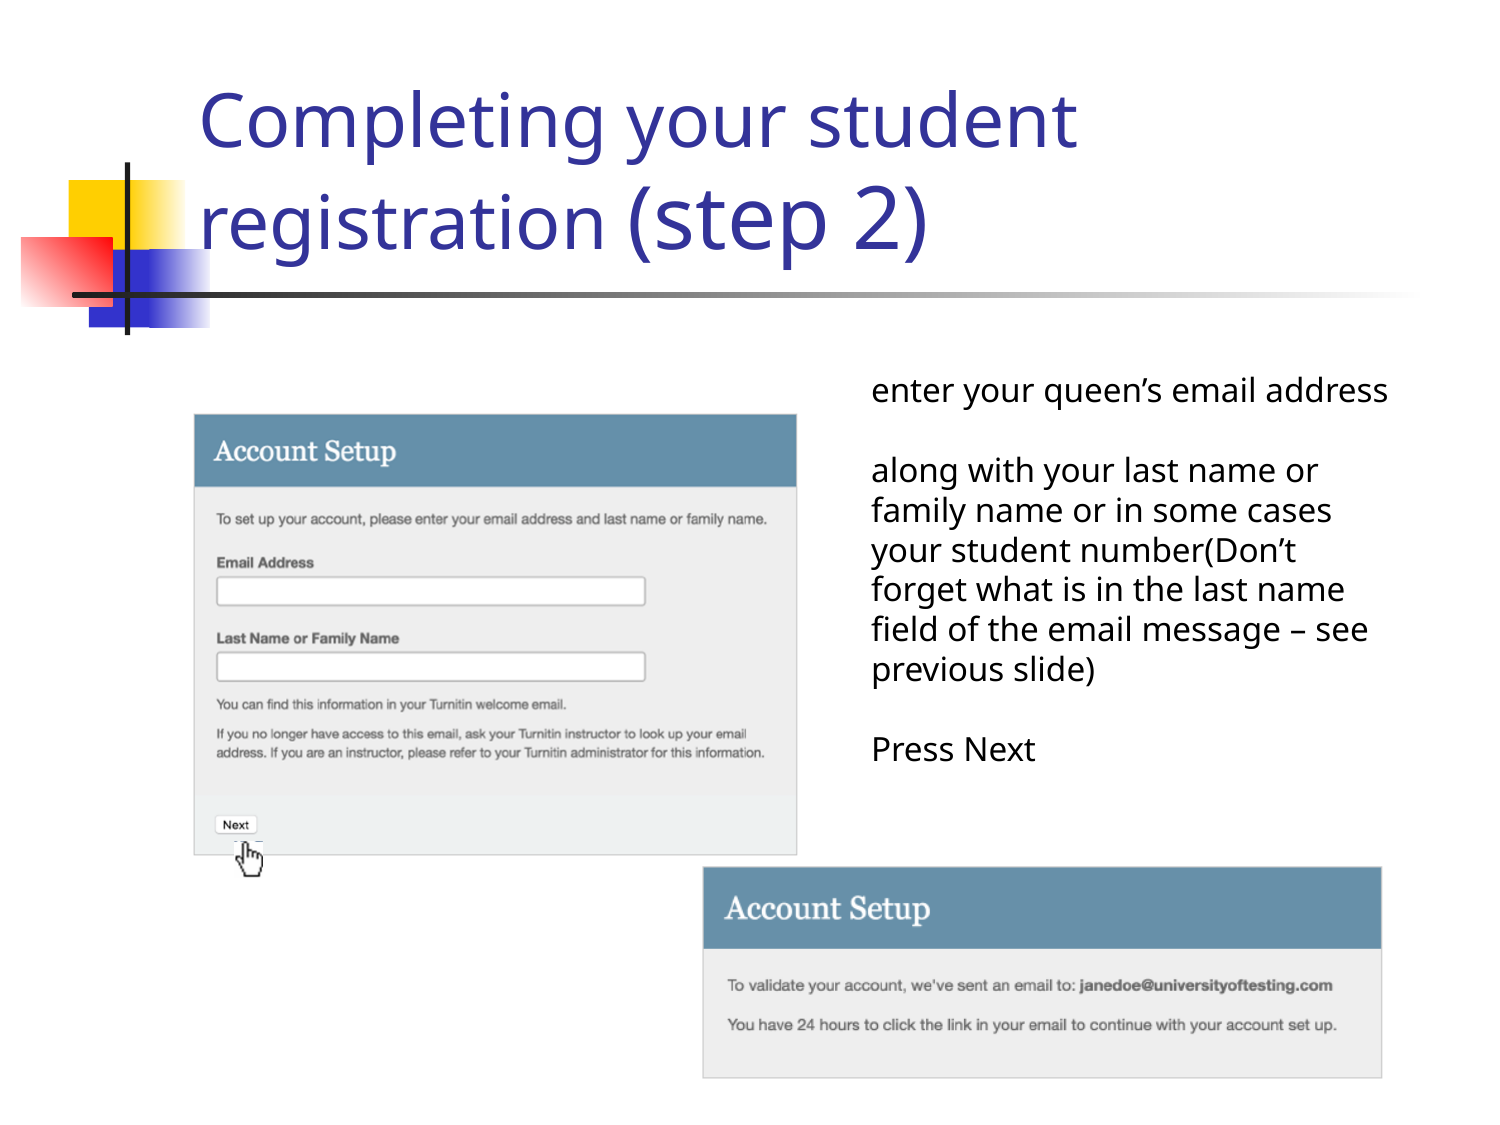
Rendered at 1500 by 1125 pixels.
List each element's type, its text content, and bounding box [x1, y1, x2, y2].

text_box enter your queen’s email address along with your last name or family name or in some cases your student number(Don’t forget what is in the last name field of the email message – see previous slide) Press Next [856, 361, 1412, 776]
title Completing your student registration (step 2) [182, 34, 1500, 276]
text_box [187, 408, 804, 879]
picture [695, 860, 1390, 1085]
